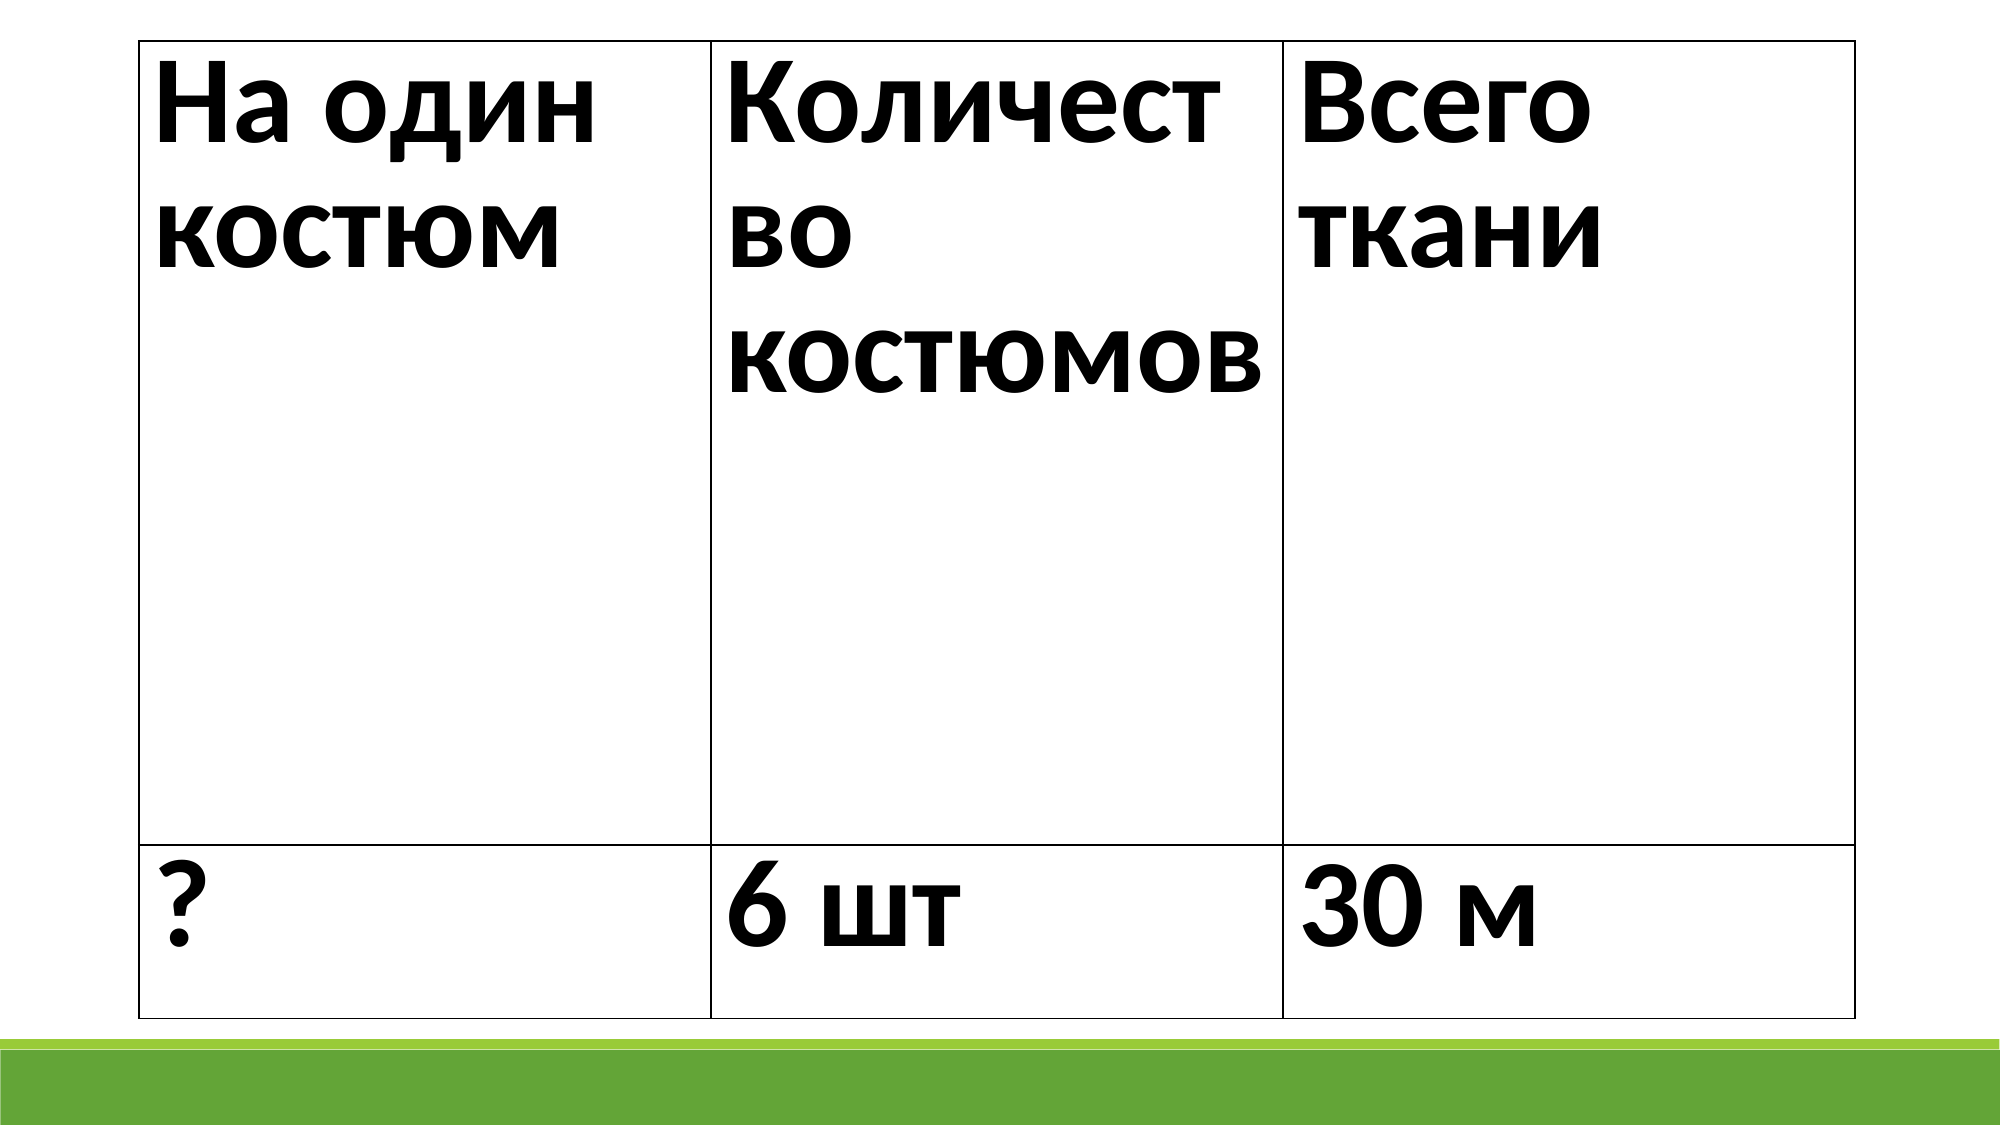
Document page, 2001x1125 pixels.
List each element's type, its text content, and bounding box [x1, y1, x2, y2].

table_cell 6 шт [712, 846, 1282, 1018]
table_header Всего ткани [1284, 42, 1854, 844]
table_cell ? [140, 846, 710, 1018]
table_header На один костюм [140, 42, 710, 844]
table_cell 30 м [1284, 846, 1854, 1018]
table_header Количество костюмов [712, 42, 1282, 844]
